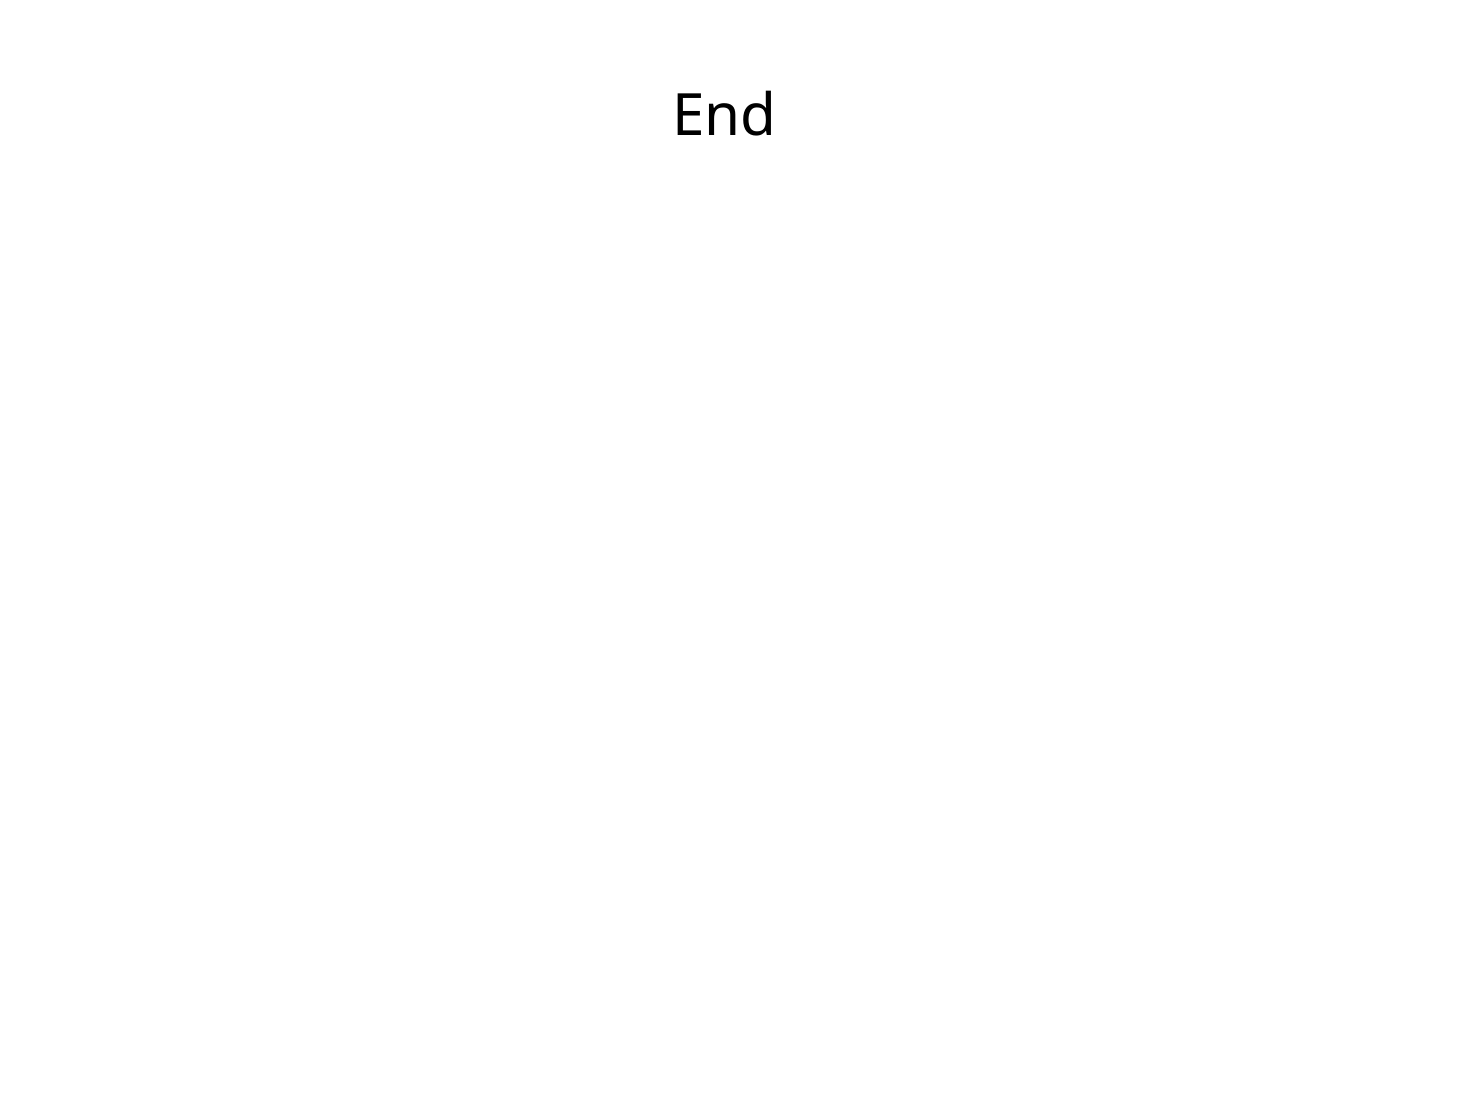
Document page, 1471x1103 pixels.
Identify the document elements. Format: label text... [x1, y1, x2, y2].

title End [62, 76, 1386, 148]
